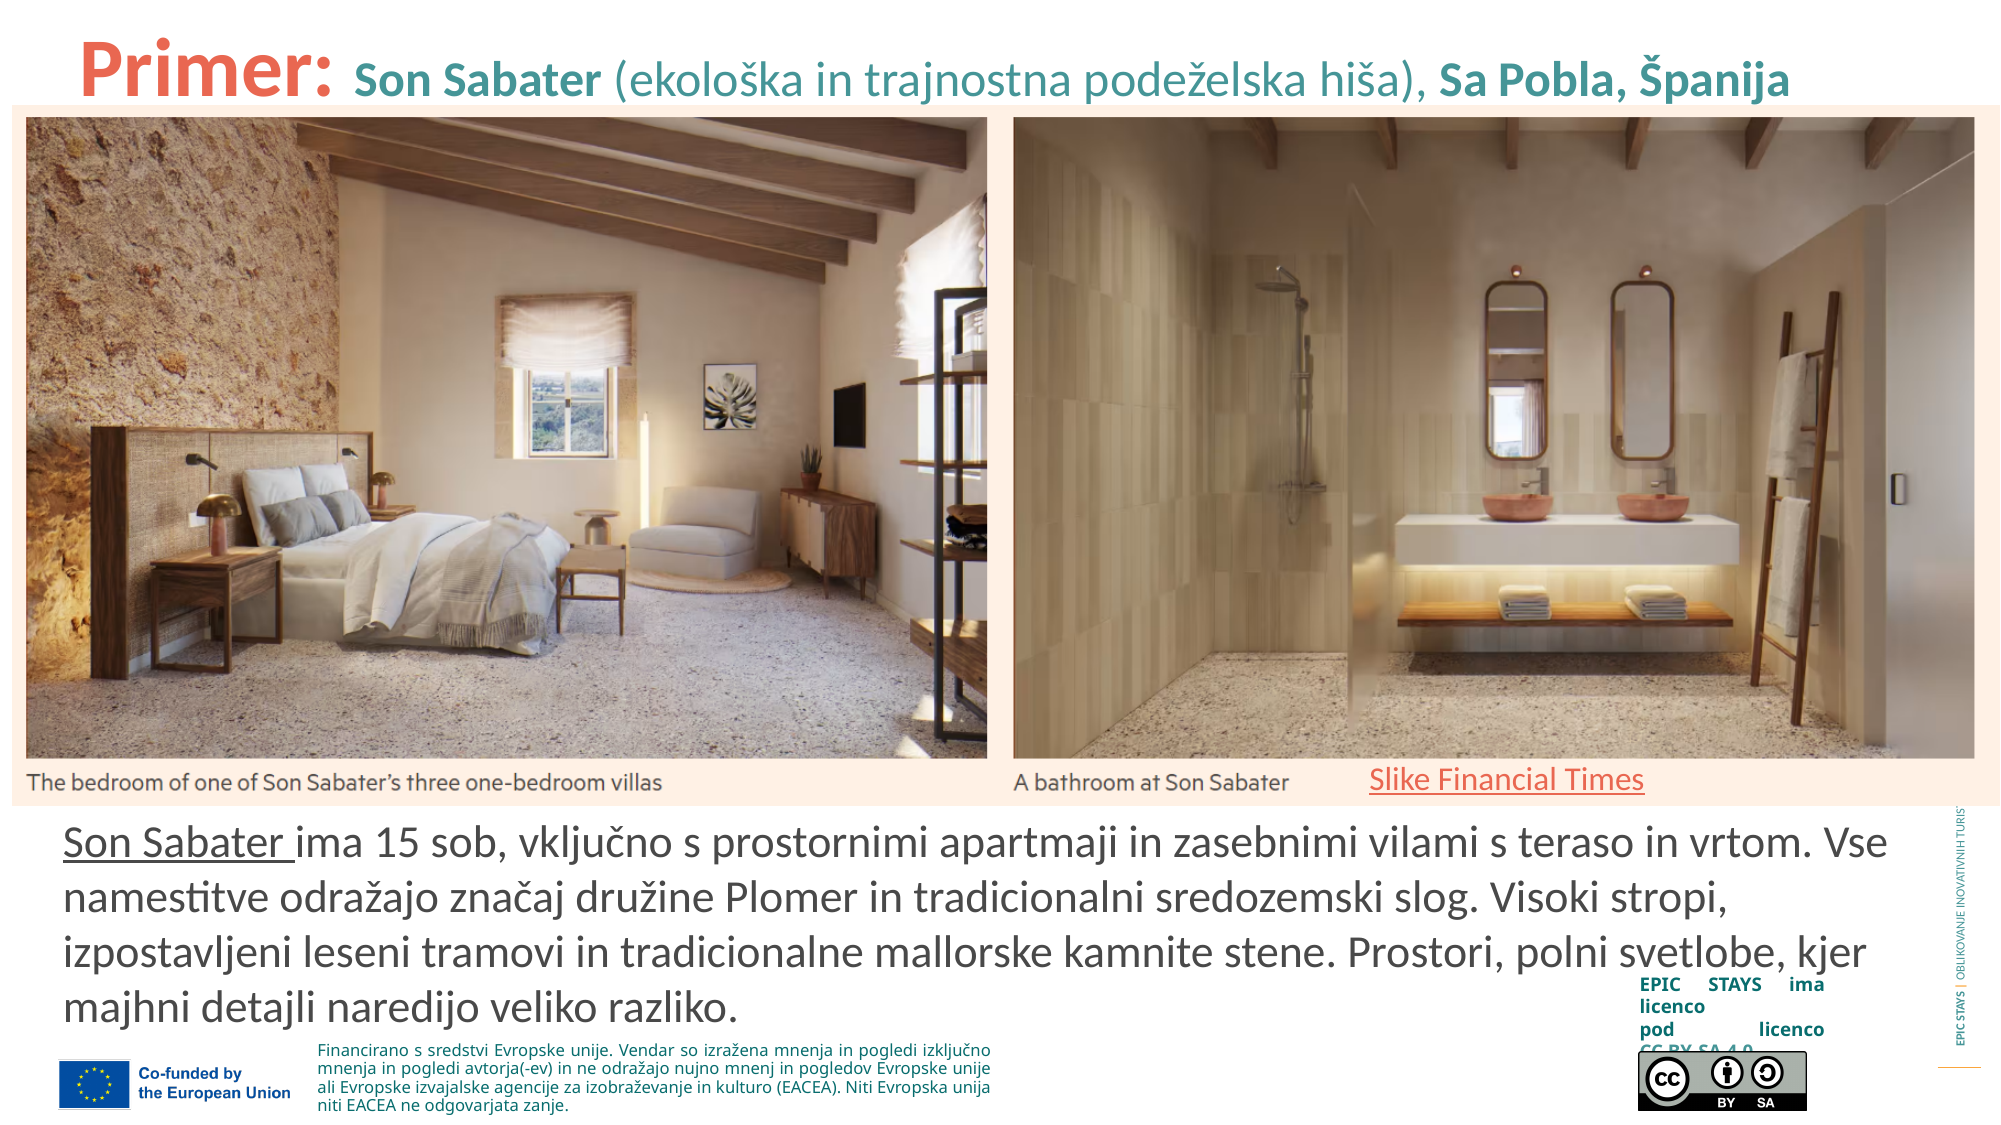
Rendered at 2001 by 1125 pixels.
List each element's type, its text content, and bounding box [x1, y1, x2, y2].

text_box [1624, 988, 1840, 1111]
picture [12, 105, 2000, 806]
list Son Sabater ima 15 sob, vključno s prostornimi apartmaji in zasebnimi vilami s teraso in vrtom. Vse namestitve odražajo značaj družine Plomer in tradicionalni sredozemski slog. Visoki stropi, izpostavljeni leseni tramovi in tradicionalne mallorske kamnite stene. Prostori, polni svetlobe, kjer majhni detajli naredijo veliko razliko. [48, 806, 1918, 1034]
picture [56, 1058, 308, 1111]
text_box Financirano s sredstvi Evropske unije. Vendar so izražena mnenja in pogledi izključno mnenja in pogledi avtorja(-ev) in ne odražajo nujno mnenj in pogledov Evropske unije ali Evropske izvajalske agencije za izobraževanje in kulturo (EACEA). Niti Evropska unija niti EACEA ne odgovarjata zanje. [302, 1034, 1007, 1122]
list Primer: Son Sabater (ekološka in trajnostna podeželska hiša), Sa Pobla, Španija [64, 5, 1974, 105]
